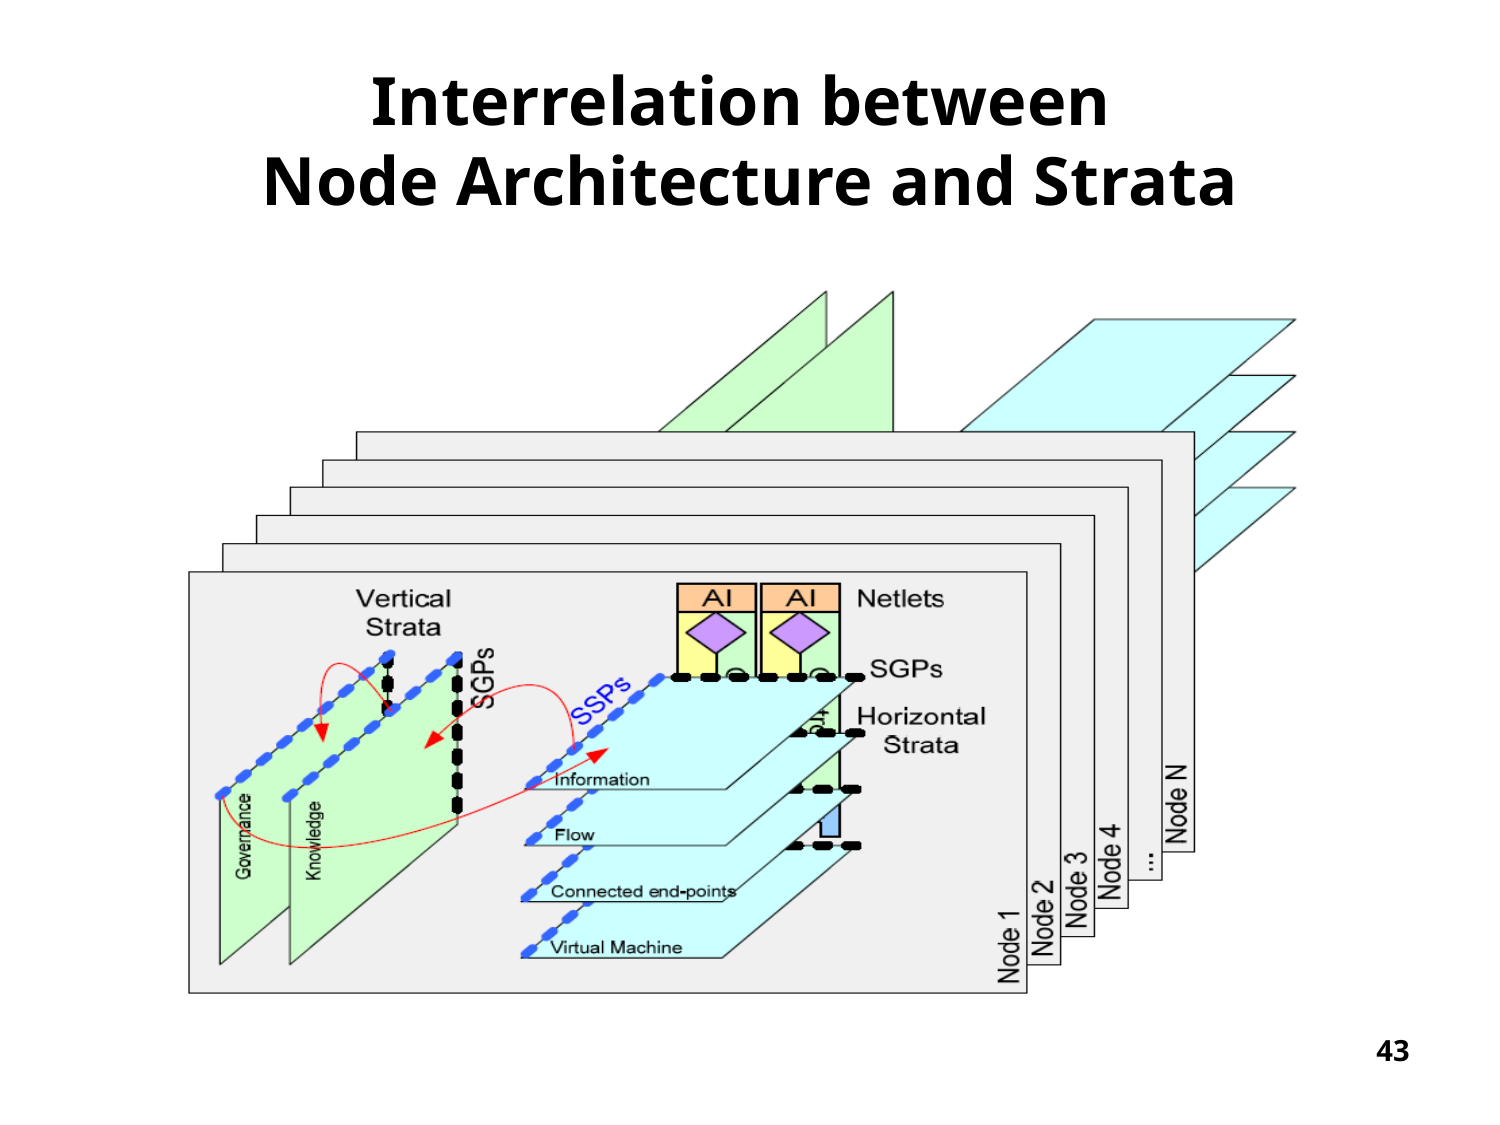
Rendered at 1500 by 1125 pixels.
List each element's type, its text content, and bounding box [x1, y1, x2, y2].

slide_number 43 [1074, 1024, 1426, 1103]
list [124, 262, 1326, 1006]
title Interrelation between Node Architecture and Strata [74, 44, 1426, 233]
